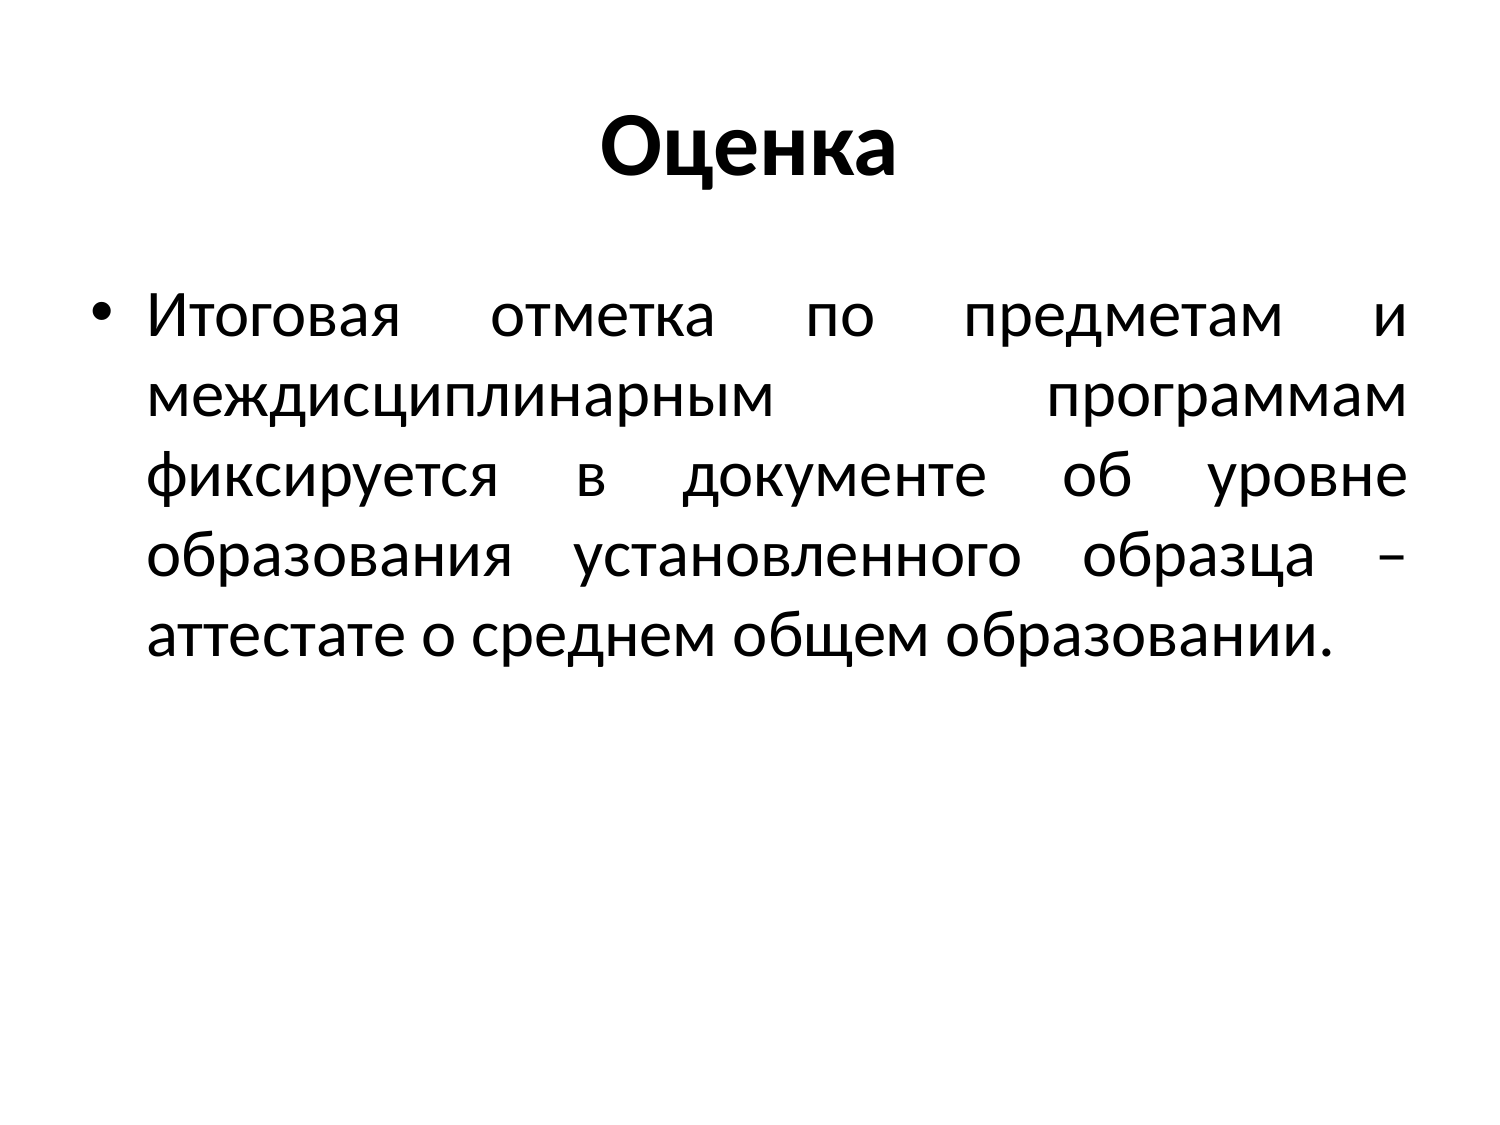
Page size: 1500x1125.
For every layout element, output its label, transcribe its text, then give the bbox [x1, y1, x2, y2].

title Оценка [75, 45, 1425, 233]
list Итоговая отметка по предметам и междисциплинарным программам фиксируется в документе об уровне образования установленного образца – аттестате о среднем общем образовании. [75, 262, 1425, 1005]
